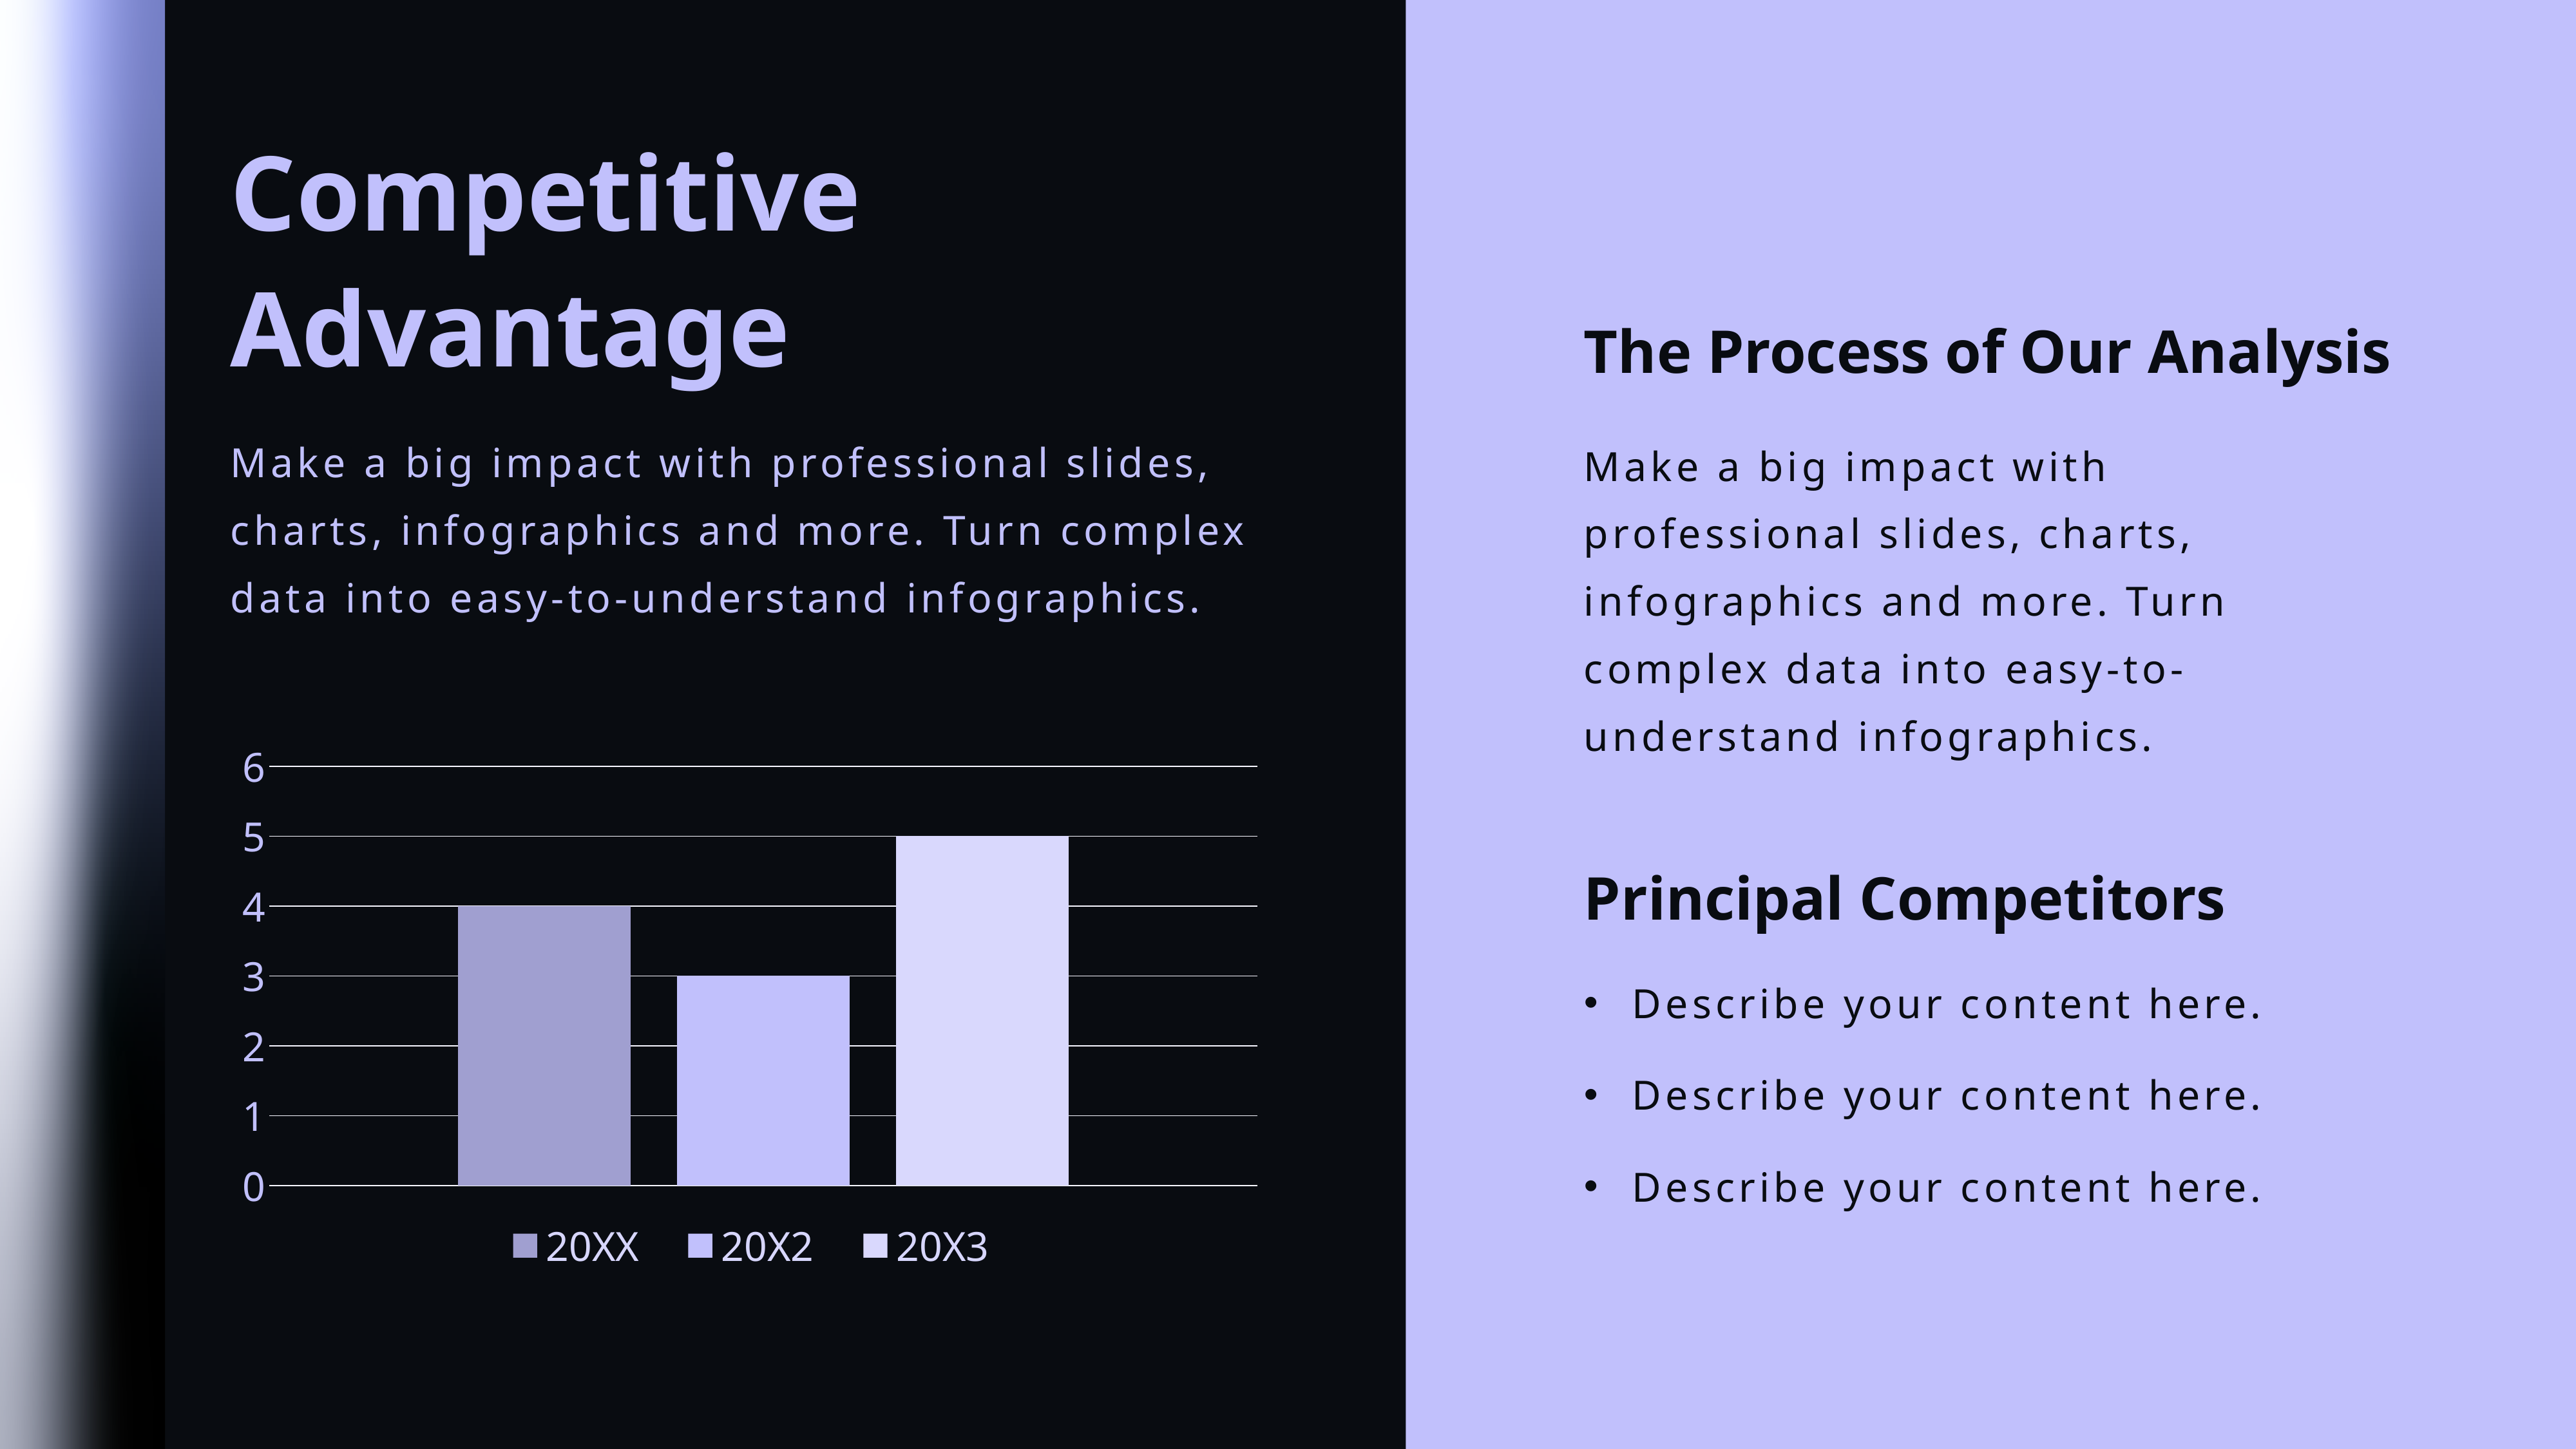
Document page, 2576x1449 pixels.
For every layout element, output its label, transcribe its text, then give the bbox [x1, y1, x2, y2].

picture [0, 0, 855, 1449]
text_box The Process of Our Analysis [1574, 303, 2416, 390]
text_box Competitive Advantage [221, 110, 1288, 393]
text_box Make a big impact with professional slides, charts, infographics and more. Turn complex data into easy-to-understand infographics. [1574, 417, 2416, 764]
text_box Describe your content here. Describe your content here. Describe your content here. [1574, 954, 2416, 1215]
text_box Principal Competitors [1574, 849, 2416, 936]
text_box [1405, 0, 2576, 1449]
text_box Make a big impact with professional slides, charts, infographics and more. Turn complex data into easy-to-understand infographics. [221, 413, 1288, 626]
chart [221, 726, 1279, 1303]
